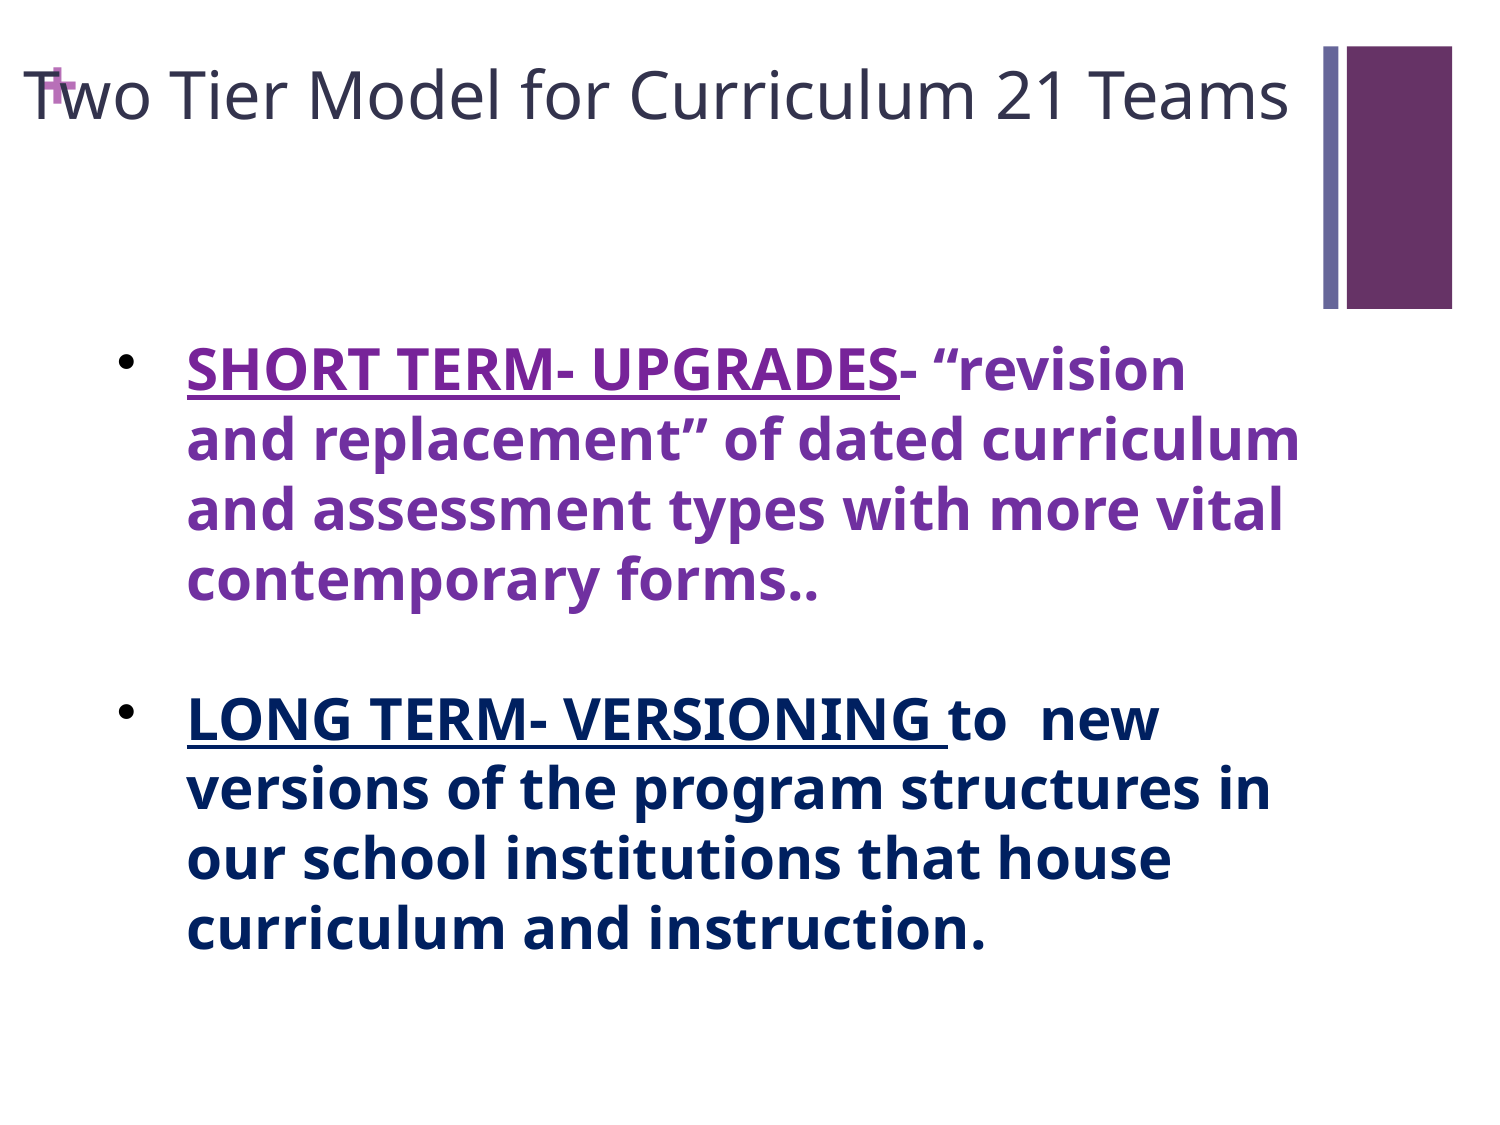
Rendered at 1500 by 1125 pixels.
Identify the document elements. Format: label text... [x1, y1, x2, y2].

list SHORT TERM- UPGRADES- “revision and replacement” of dated curriculum and assessment types with more vital contemporary forms.. LONG TERM- VERSIONING to new versions of the program structures in our school institutions that house curriculum and instruction. [81, 324, 1322, 1005]
title Two Tier Model for Curriculum 21 Teams [0, 45, 1500, 233]
